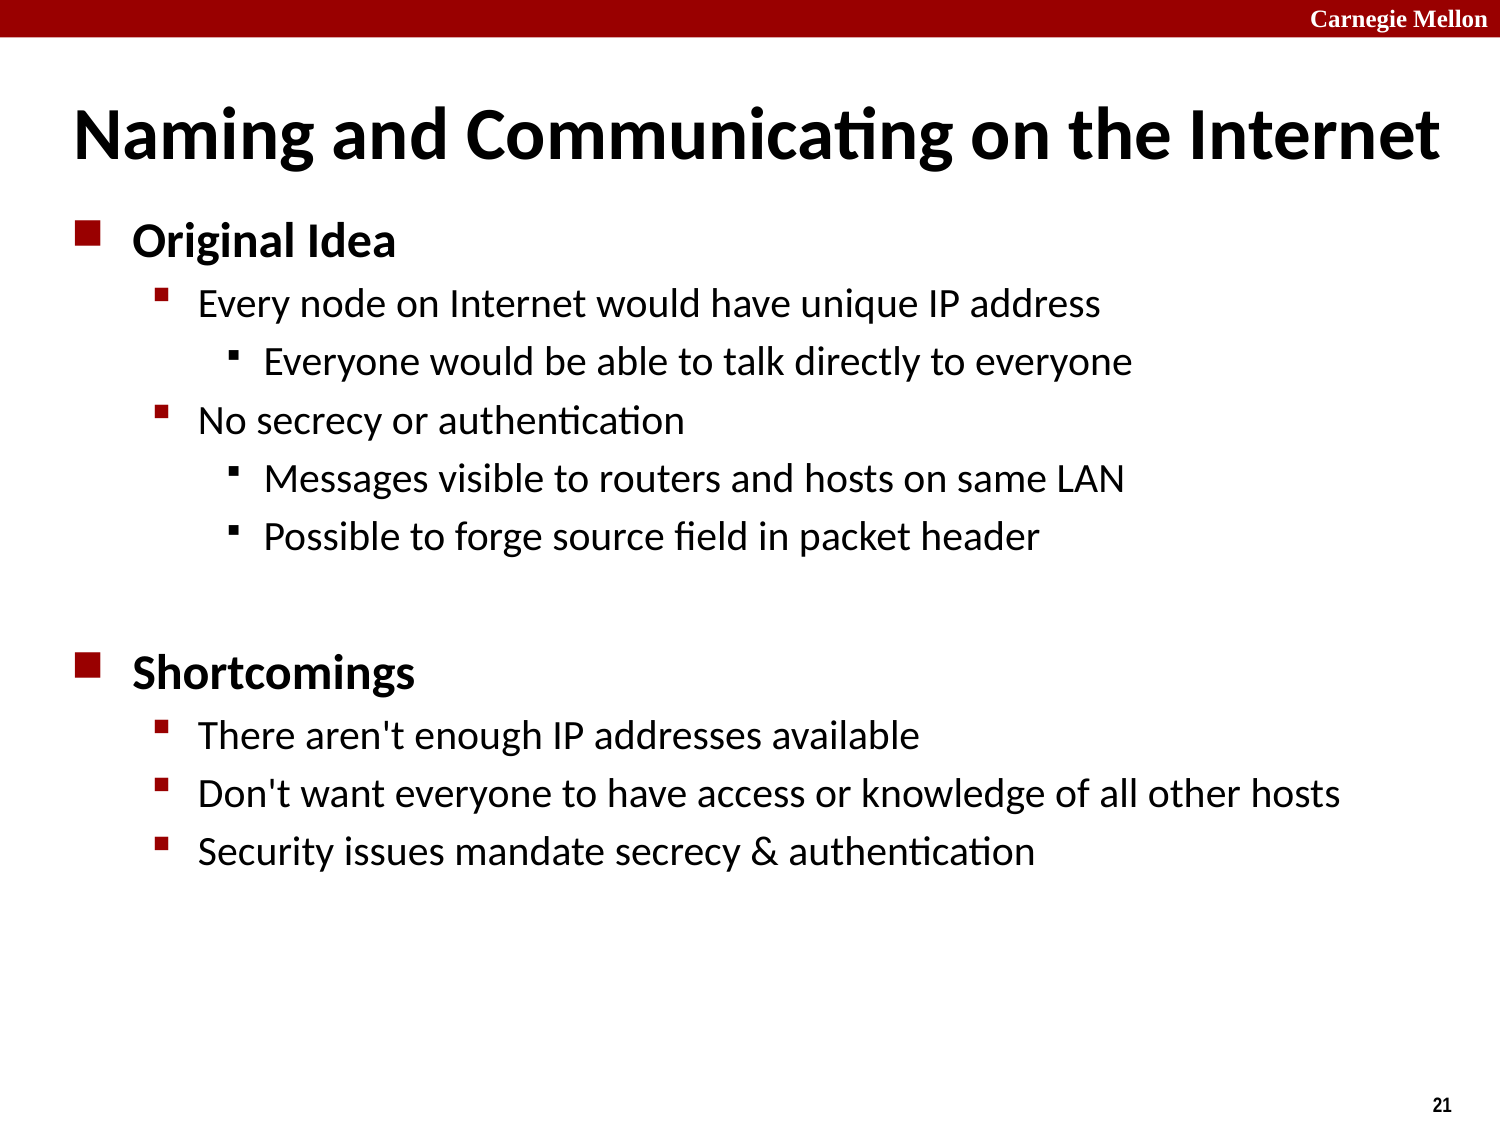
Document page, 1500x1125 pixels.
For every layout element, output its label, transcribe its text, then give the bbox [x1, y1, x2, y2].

list Original Idea Every node on Internet would have unique IP address Everyone would be able to talk directly to everyone No secrecy or authentication Messages visible to routers and hosts on same LAN Possible to forge source field in packet header Shortcomings There aren't enough IP addresses available Don't want everyone to have access or knowledge of all other hosts Security issues mandate secrecy & authentication [60, 199, 1413, 1016]
title Naming and Communicating on the Internet [58, 67, 1488, 193]
